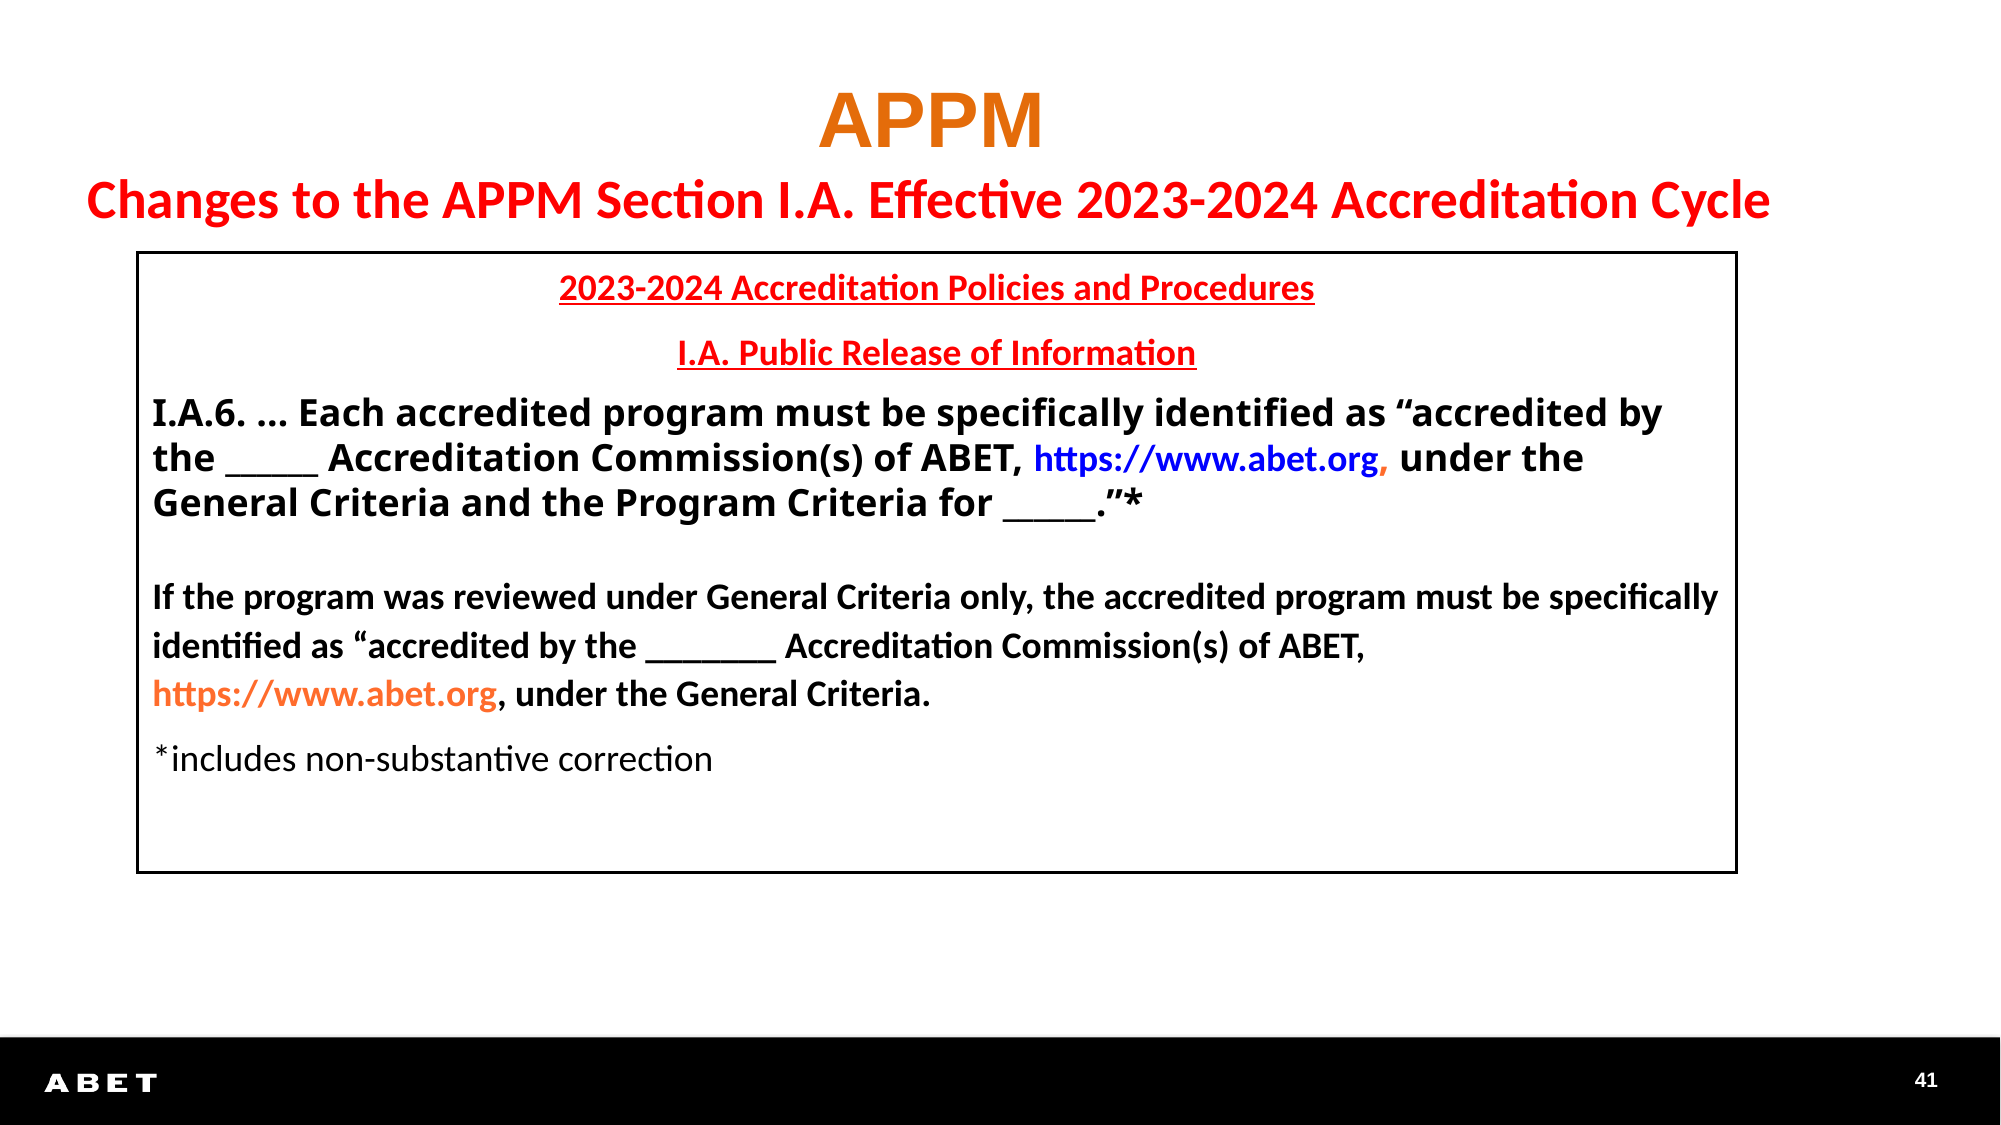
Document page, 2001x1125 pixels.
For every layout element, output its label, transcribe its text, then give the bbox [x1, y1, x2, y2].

text_box 2023-2024 Accreditation Policies and Procedures I.A. Public Release of Information I.A.6. … Each accredited program must be specifically identified as “accredited by the ______ Accreditation Commission(s) of ABET, https://www.abet.org, under the General Criteria and the Program Criteria for ______.”* If the program was reviewed under General Criteria only, the accredited program must be specifically identified as “accredited by the _______ Accreditation Commission(s) of ABET, https://www.abet.org, under the General Criteria. *includes non-substantive correction [137, 252, 1737, 873]
picture [16, 1052, 184, 1113]
title APPM Changes to the APPM Section I.A. Effective 2023-2024 Accreditation Cycle [0, 59, 1863, 278]
